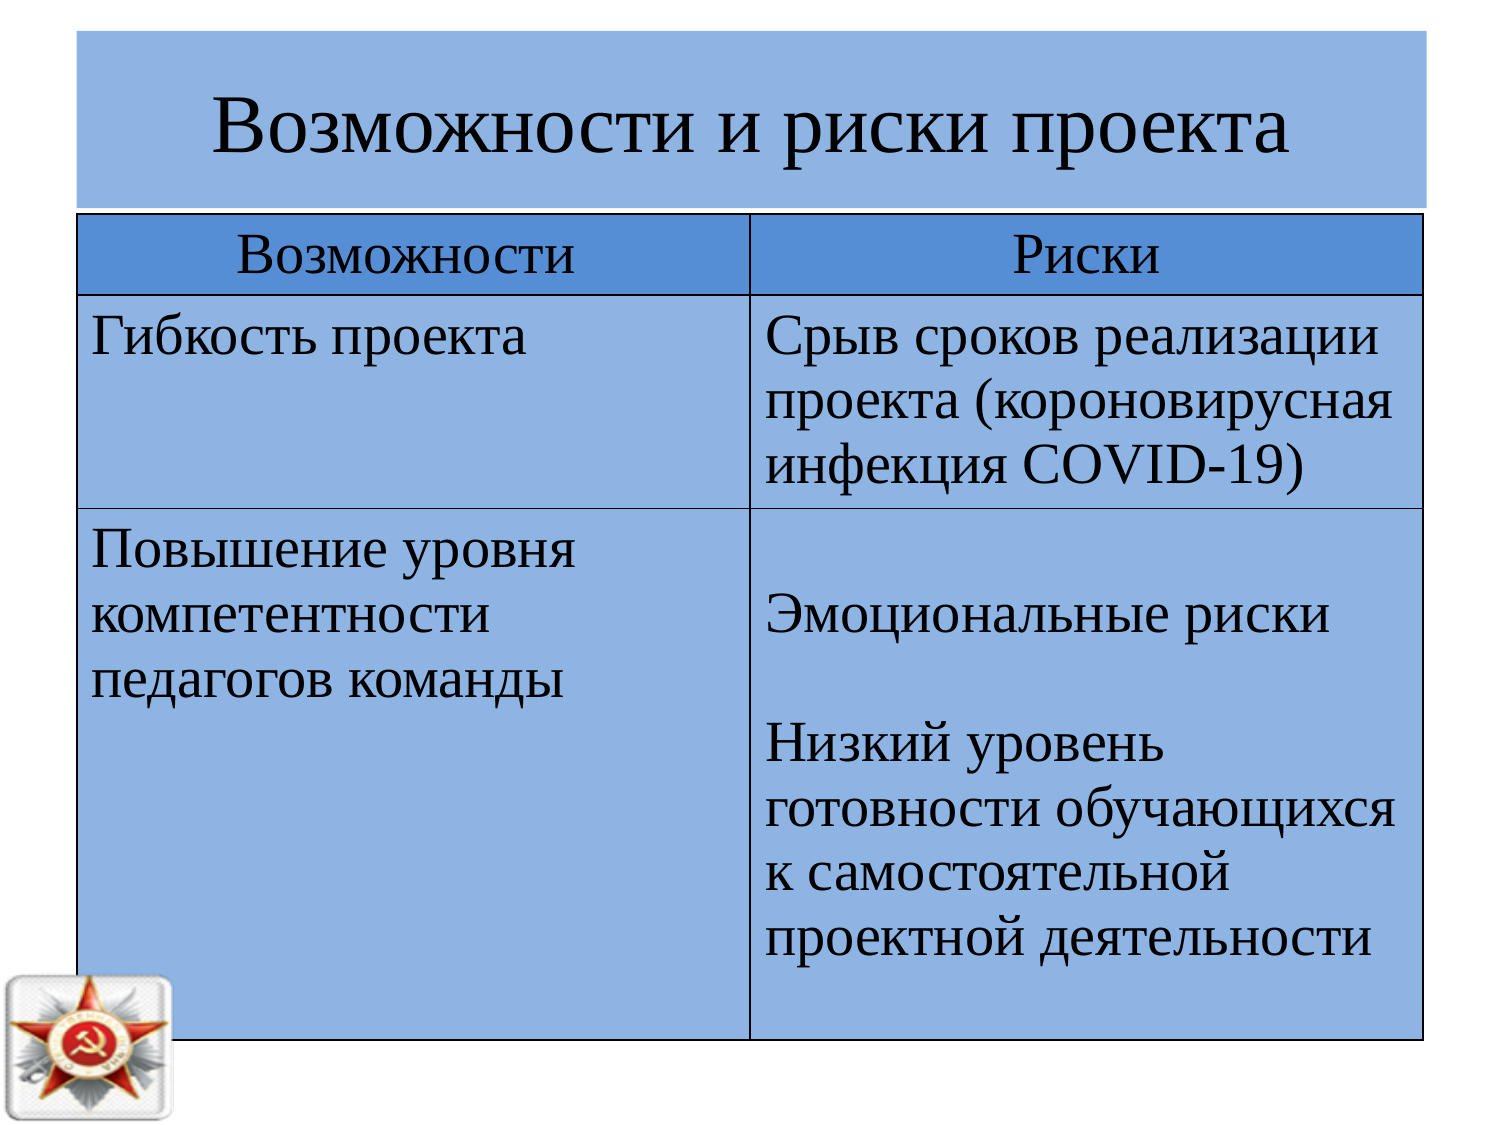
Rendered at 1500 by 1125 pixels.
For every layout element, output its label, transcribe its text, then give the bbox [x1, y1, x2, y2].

text_box [0, 971, 178, 1125]
table_cell Гибкость проекта [78, 296, 749, 508]
title Возможности и риски проекта [76, 30, 1427, 209]
table_cell Эмоциональные риски Низкий уровень готовности обучающихся к самостоятельной проектной деятельности [751, 509, 1422, 1039]
table_header Риски [751, 215, 1422, 294]
table_cell Срыв сроков реализации проекта (короновирусная инфекция COVID-19) [751, 296, 1422, 508]
table_header Возможности [78, 215, 749, 294]
table_cell Повышение уровня компетентности педагогов команды [78, 509, 749, 1039]
